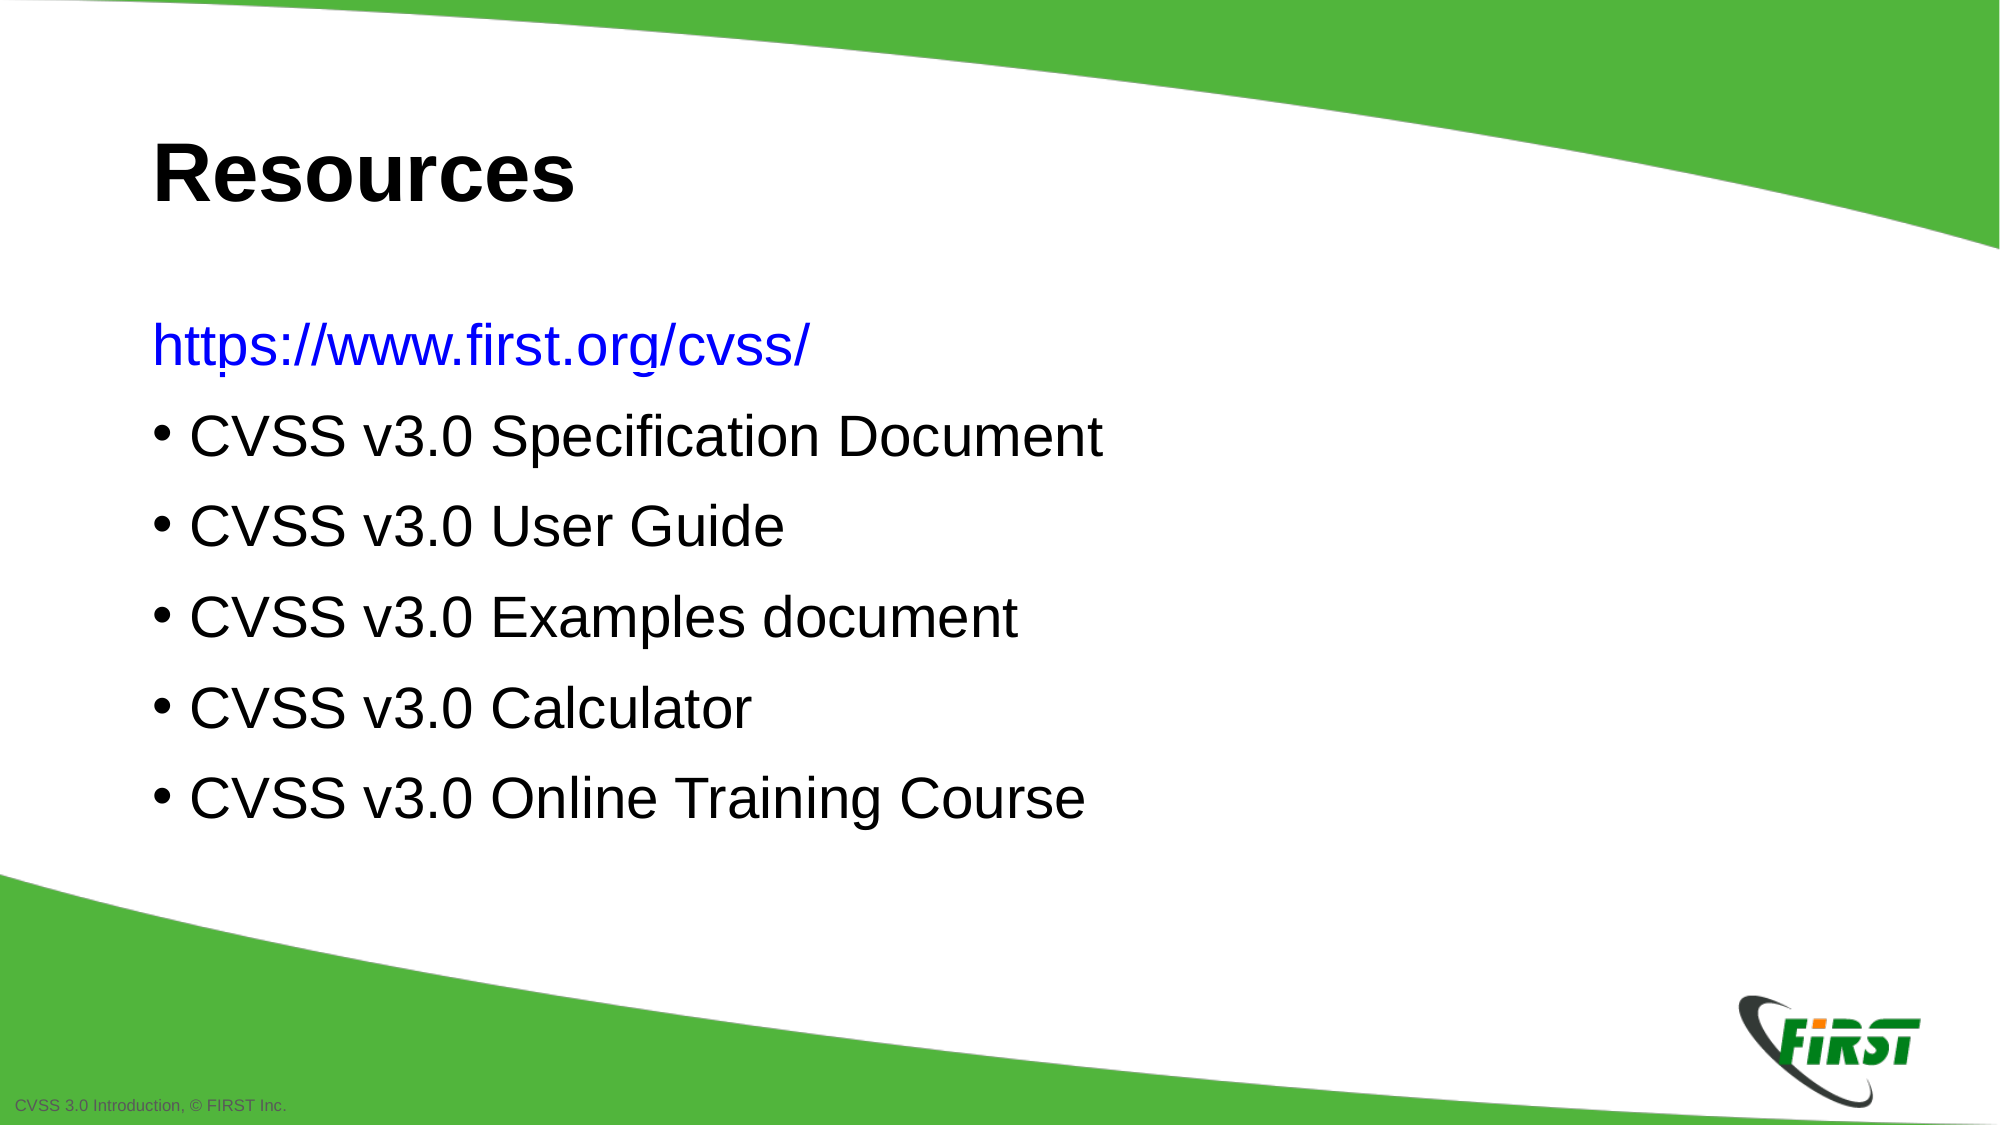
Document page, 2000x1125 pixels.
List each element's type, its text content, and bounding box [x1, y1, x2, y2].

text_box https://www.first.org/cvss/ CVSS v3.0 Specification Document CVSS v3.0 User Guide CVSS v3.0 Examples document CVSS v3.0 Calculator CVSS v3.0 Online Training Course [137, 299, 1862, 1014]
picture [0, 0, 2000, 1125]
text_box Resources [137, 59, 1862, 278]
